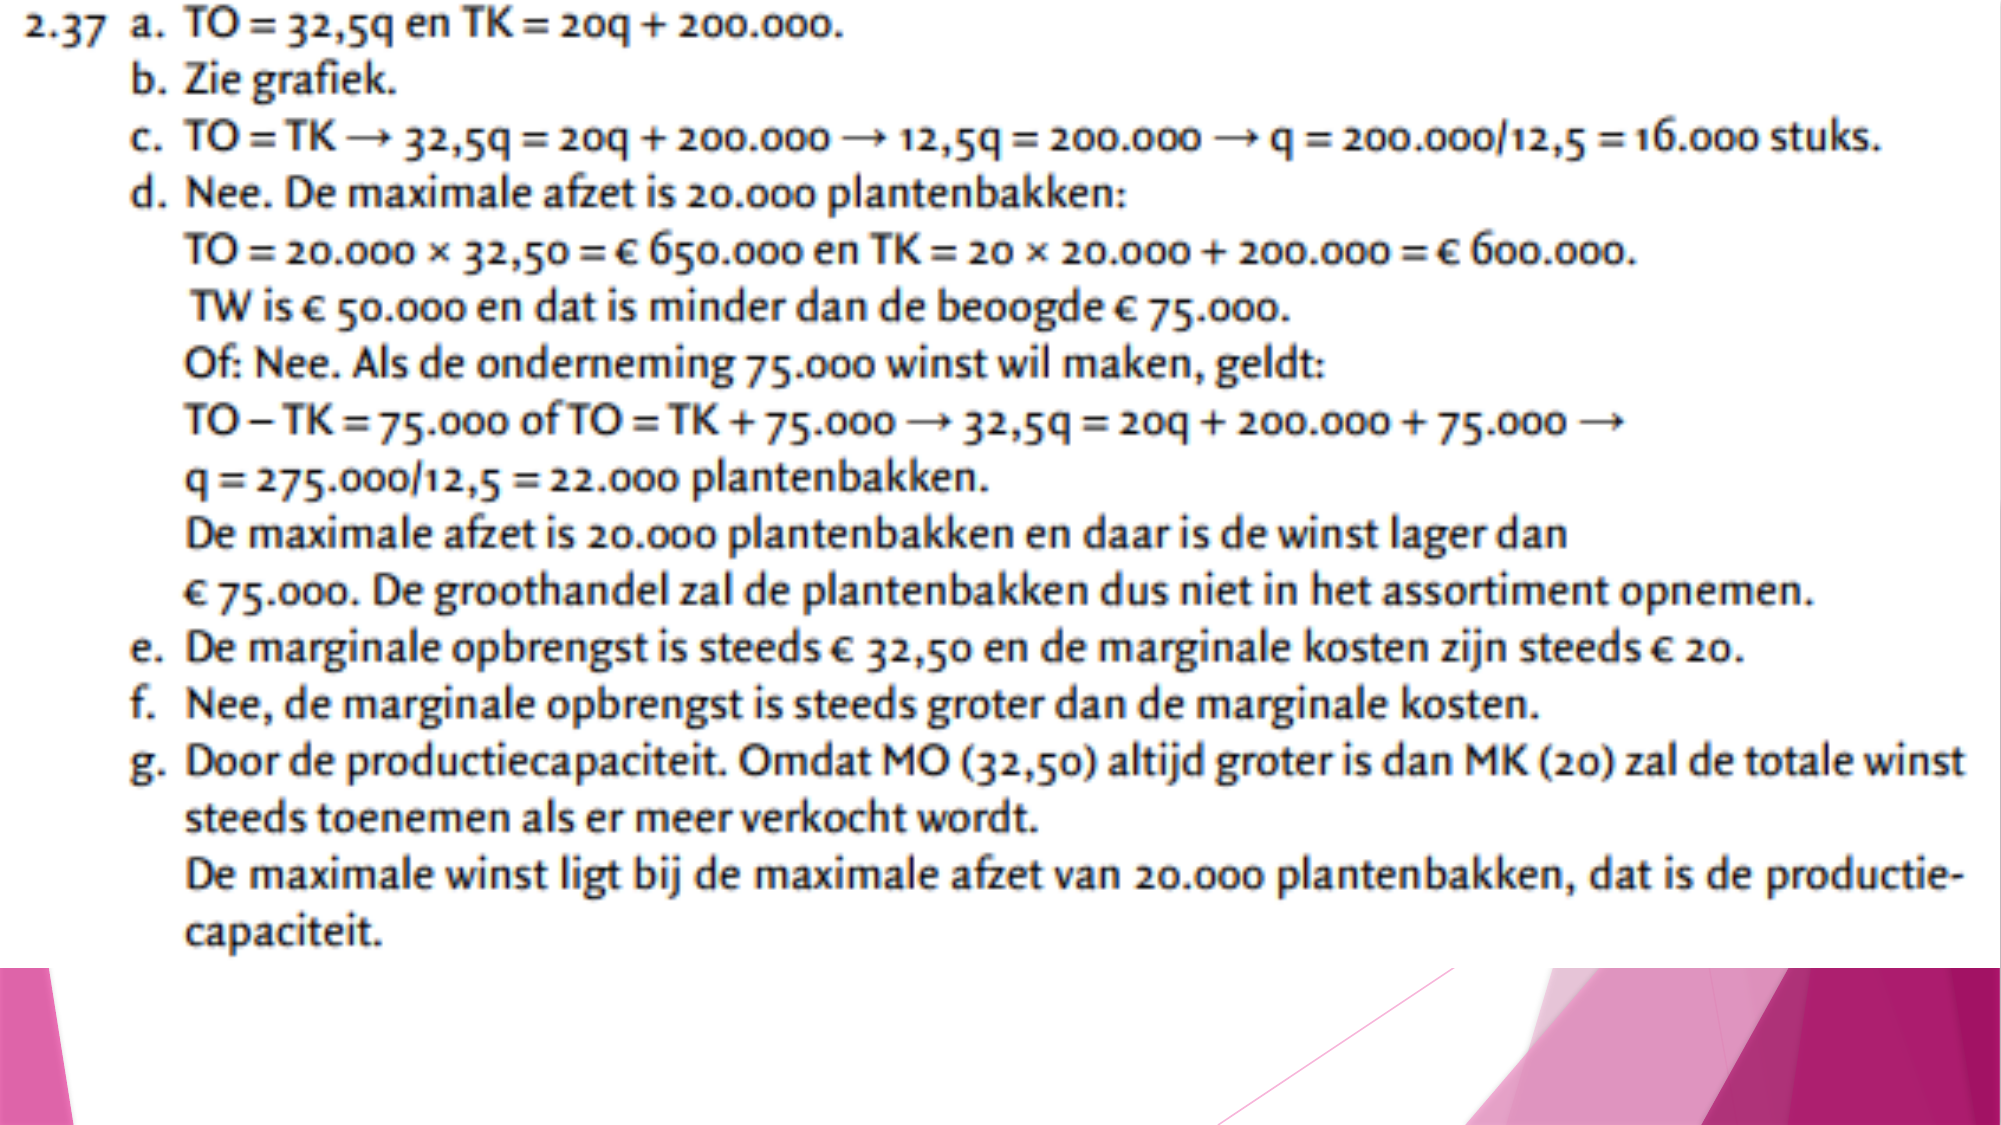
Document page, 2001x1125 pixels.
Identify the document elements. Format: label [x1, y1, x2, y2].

picture [0, 0, 2000, 969]
